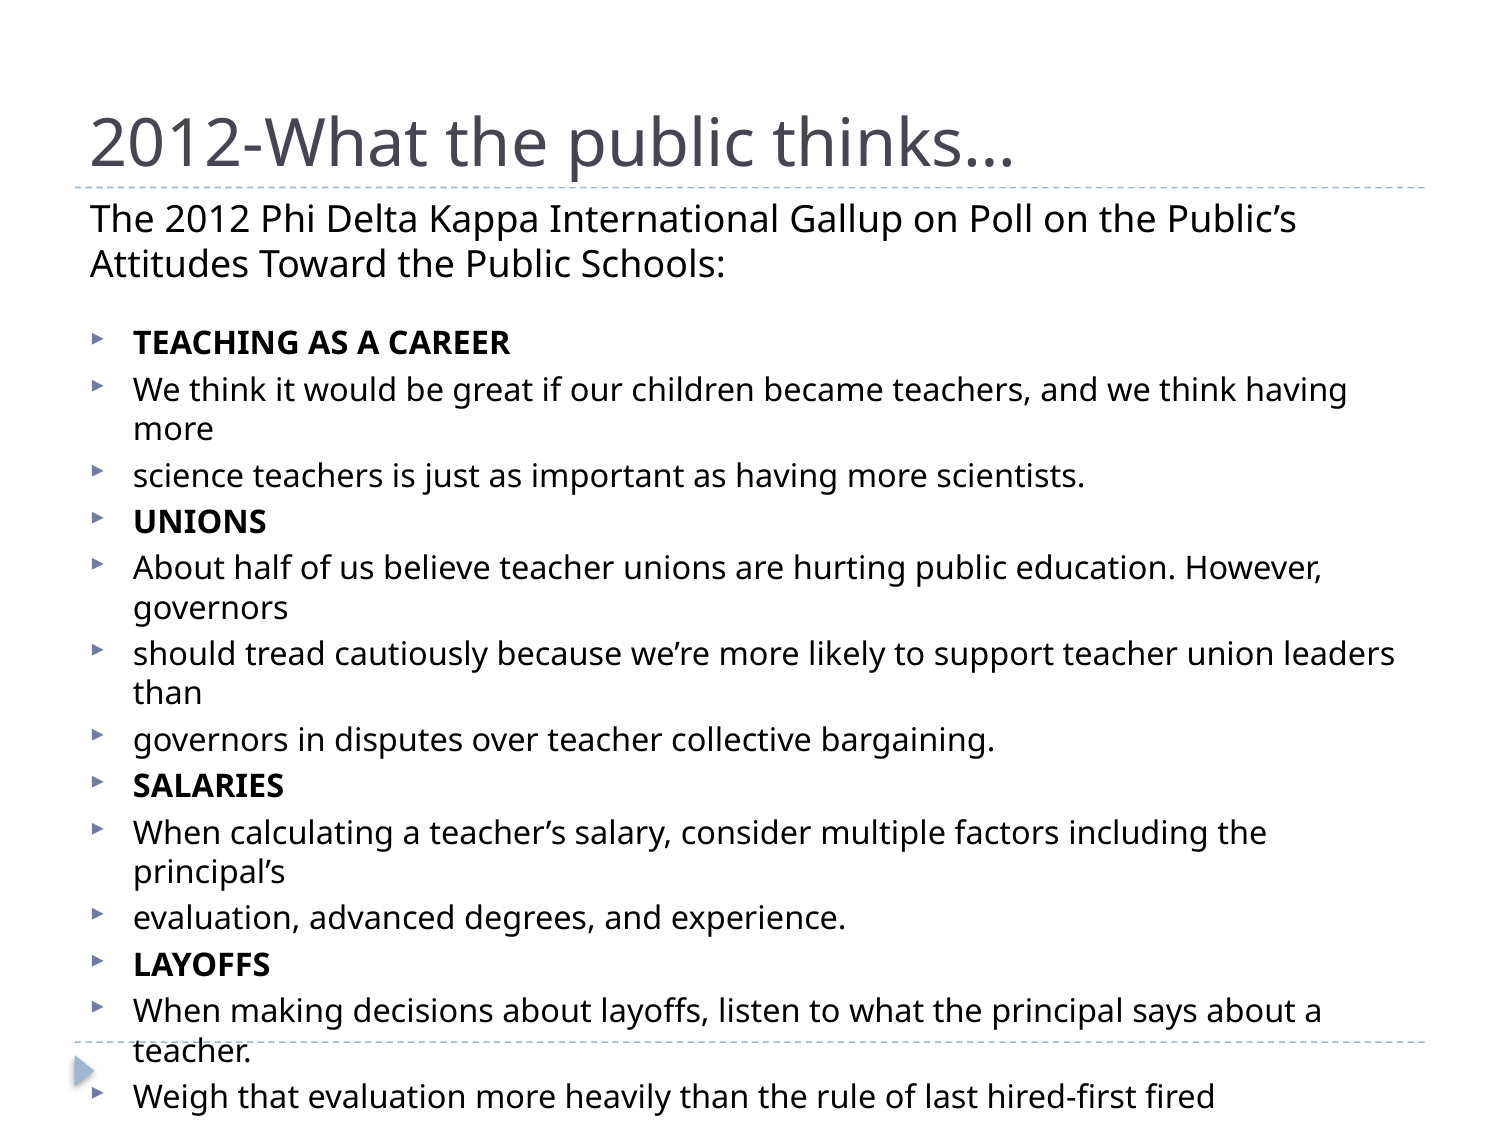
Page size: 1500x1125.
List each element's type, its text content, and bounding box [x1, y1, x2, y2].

text_box The 2012 Phi Delta Kappa International Gallup on Poll on the Public’s Attitudes Toward the Public Schools: [75, 187, 1388, 293]
list TEACHING AS A CAREER We think it would be great if our children became teachers, and we think having more science teachers is just as important as having more scientists. UNIONS About half of us believe teacher unions are hurting public education. However, governors should tread cautiously because we’re more likely to support teacher union leaders than governors in disputes over teacher collective bargaining. SALARIES When calculating a teacher’s salary, consider multiple factors including the principal’s evaluation, advanced degrees, and experience. LAYOFFS When making decisions about layoffs, listen to what the principal says about a teacher. Weigh that evaluation more heavily than the rule of last hired-first fired [75, 314, 1425, 1125]
title 2012-What the public thinks… [75, 24, 1425, 188]
